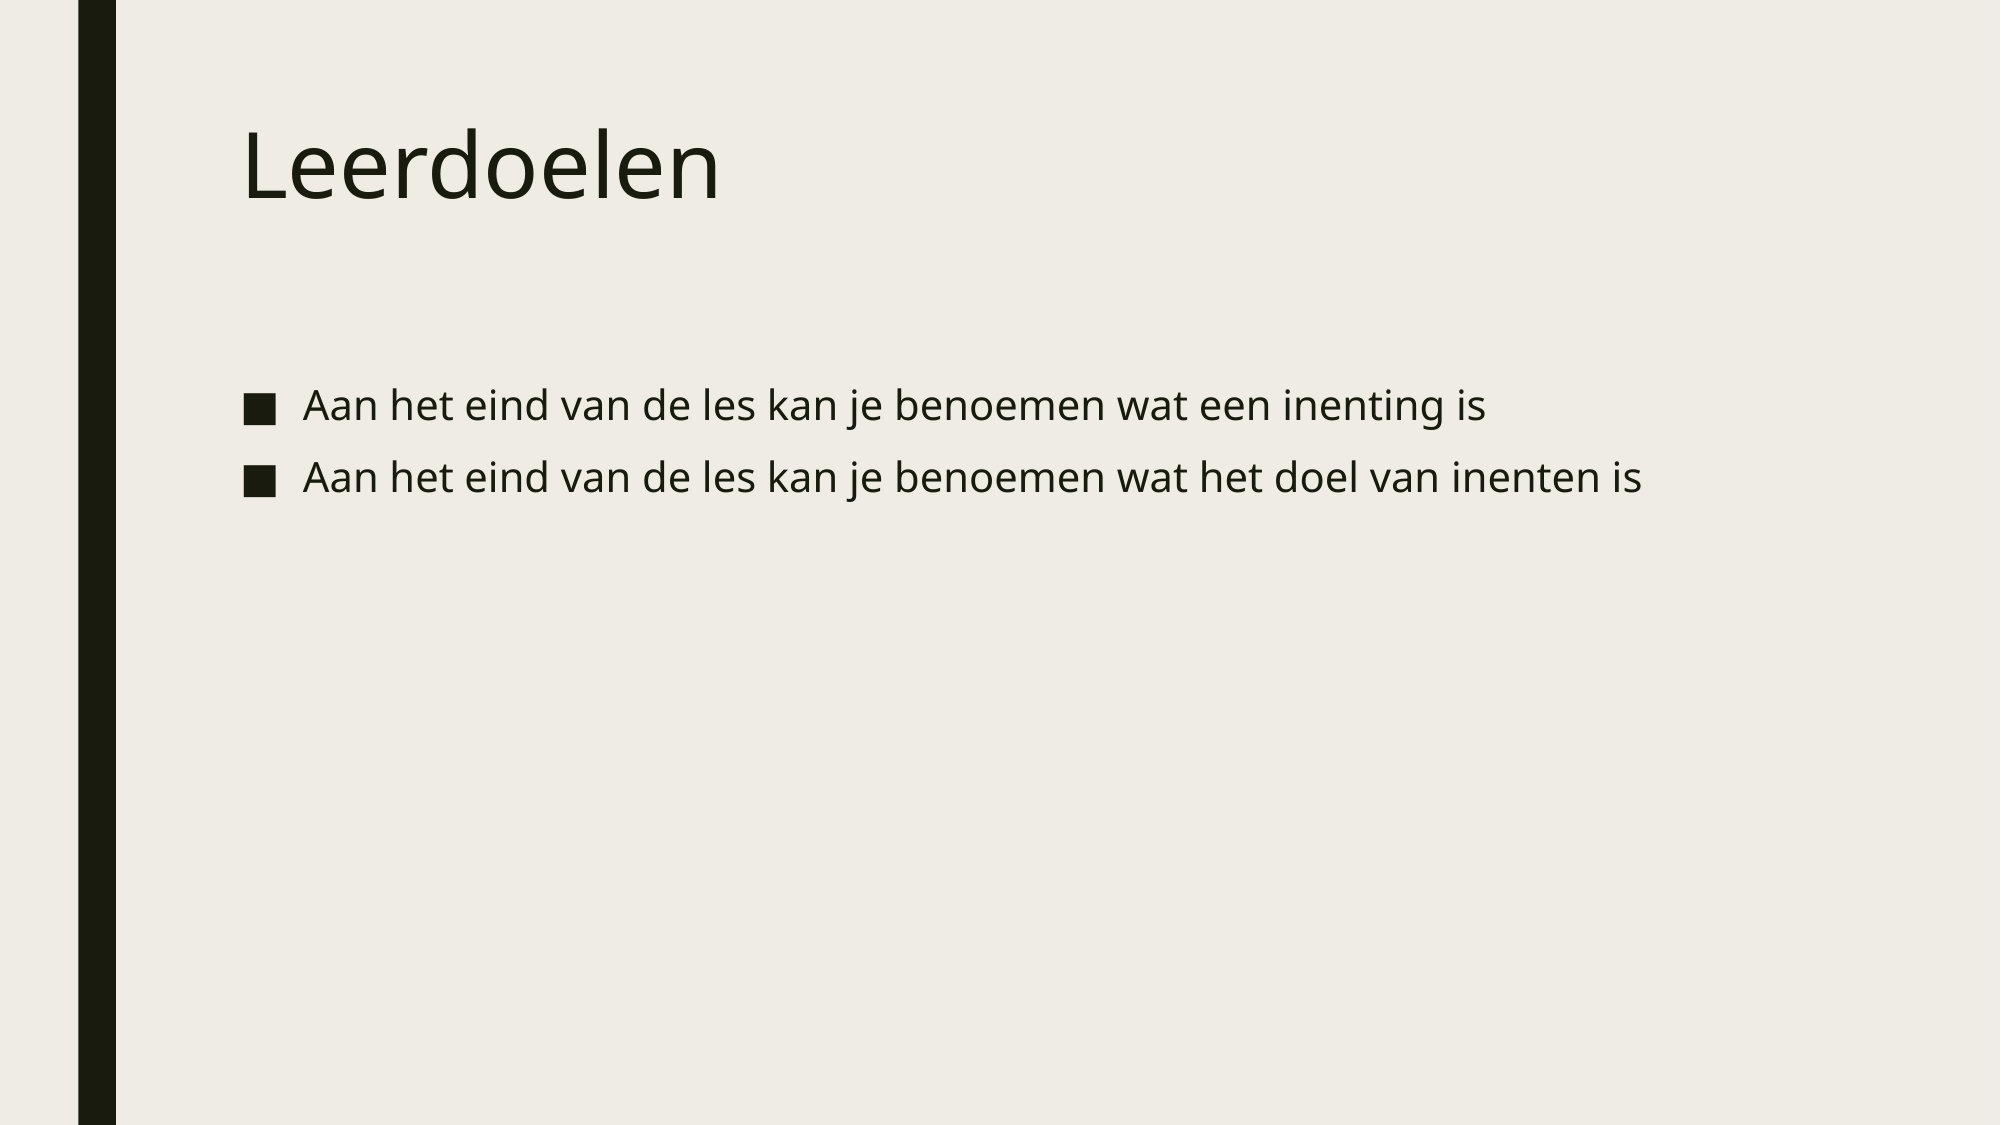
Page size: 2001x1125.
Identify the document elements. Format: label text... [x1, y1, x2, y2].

list Aan het eind van de les kan je benoemen wat een inenting is Aan het eind van de les kan je benoemen wat het doel van inenten is [225, 375, 1800, 963]
title Leerdoelen [225, 112, 1800, 357]
